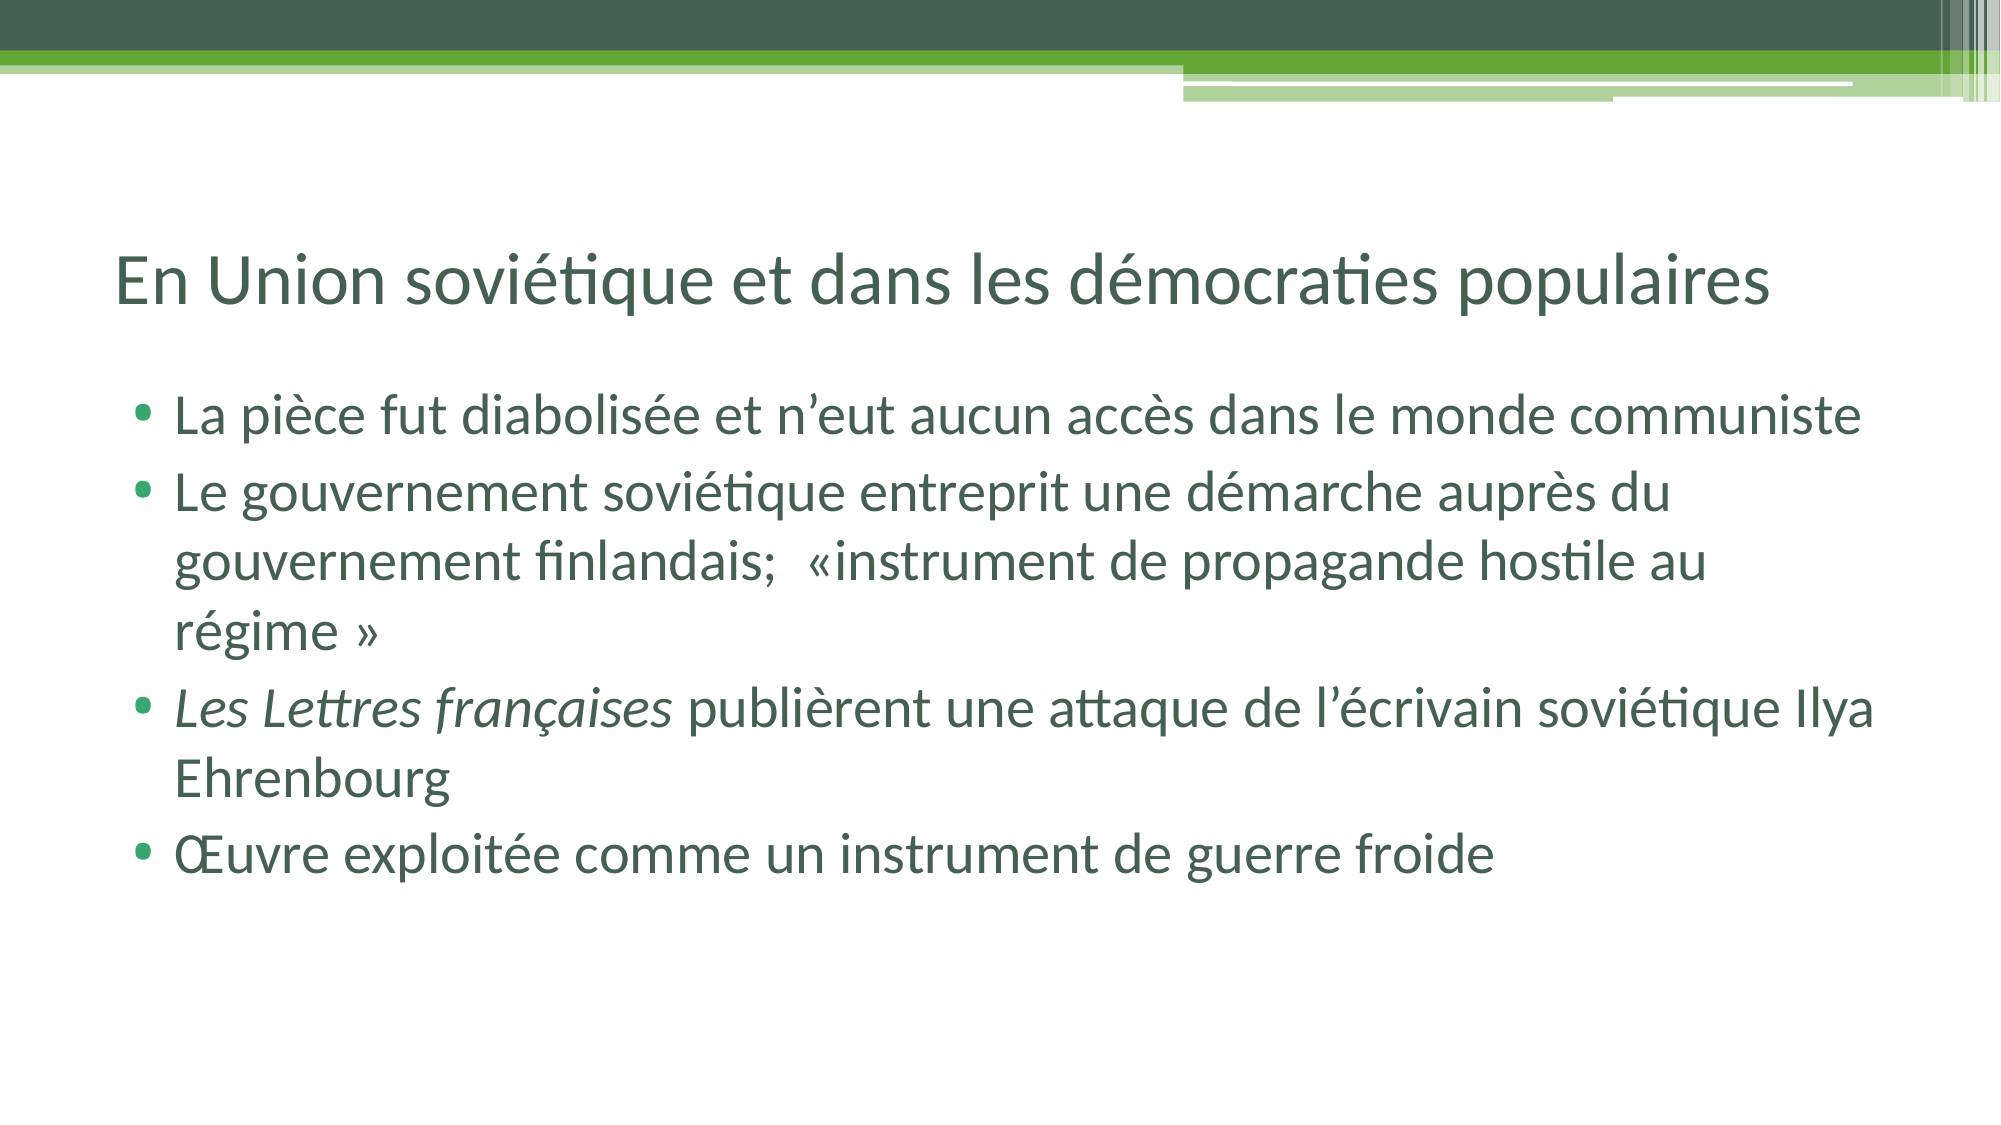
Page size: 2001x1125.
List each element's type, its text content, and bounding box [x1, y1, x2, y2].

title En Union soviétique et dans les démocraties populaires [99, 187, 1900, 363]
list La pièce fut diabolisée et n’eut aucun accès dans le monde communiste Le gouvernement soviétique entreprit une démarche auprès du gouvernement finlandais; «instrument de propagande hostile au régime » Les Lettres françaises publièrent une attaque de l’écrivain soviétique Ilya Ehrenbourg Œuvre exploitée comme un instrument de guerre froide [99, 368, 1900, 1079]
